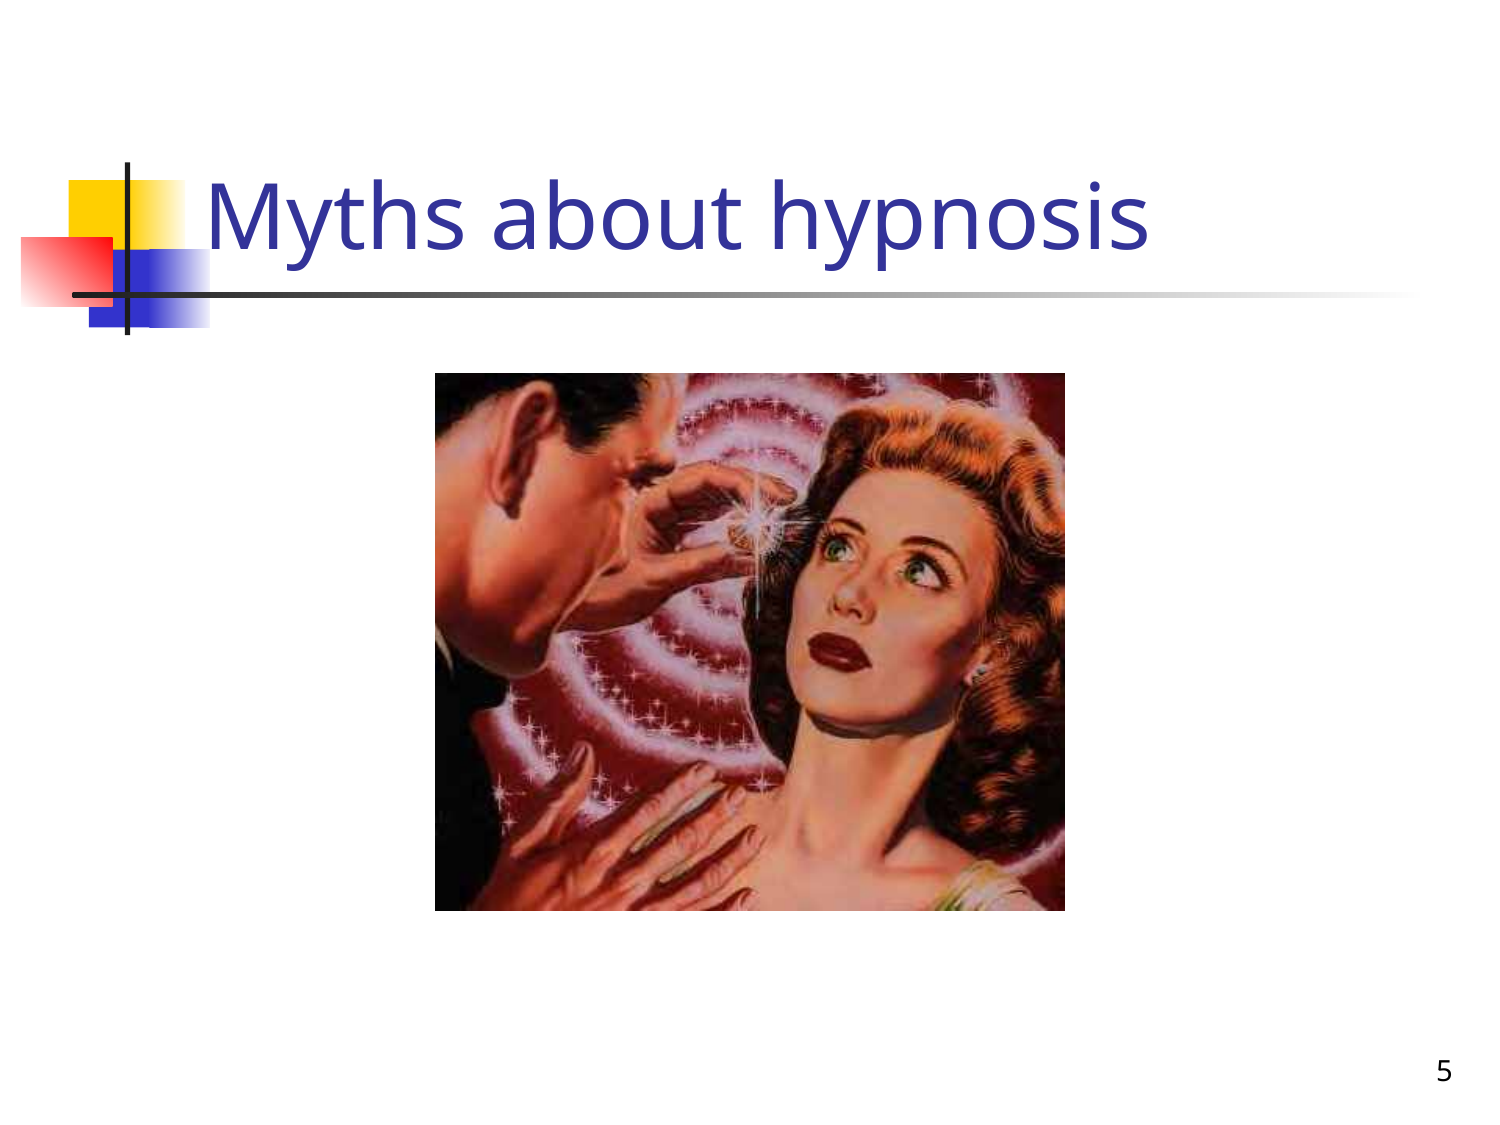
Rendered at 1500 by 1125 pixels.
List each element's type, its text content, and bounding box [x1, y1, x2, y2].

slide_number 5 [1155, 1024, 1468, 1100]
title Myths about hypnosis [188, 35, 1468, 275]
picture [434, 373, 1066, 912]
